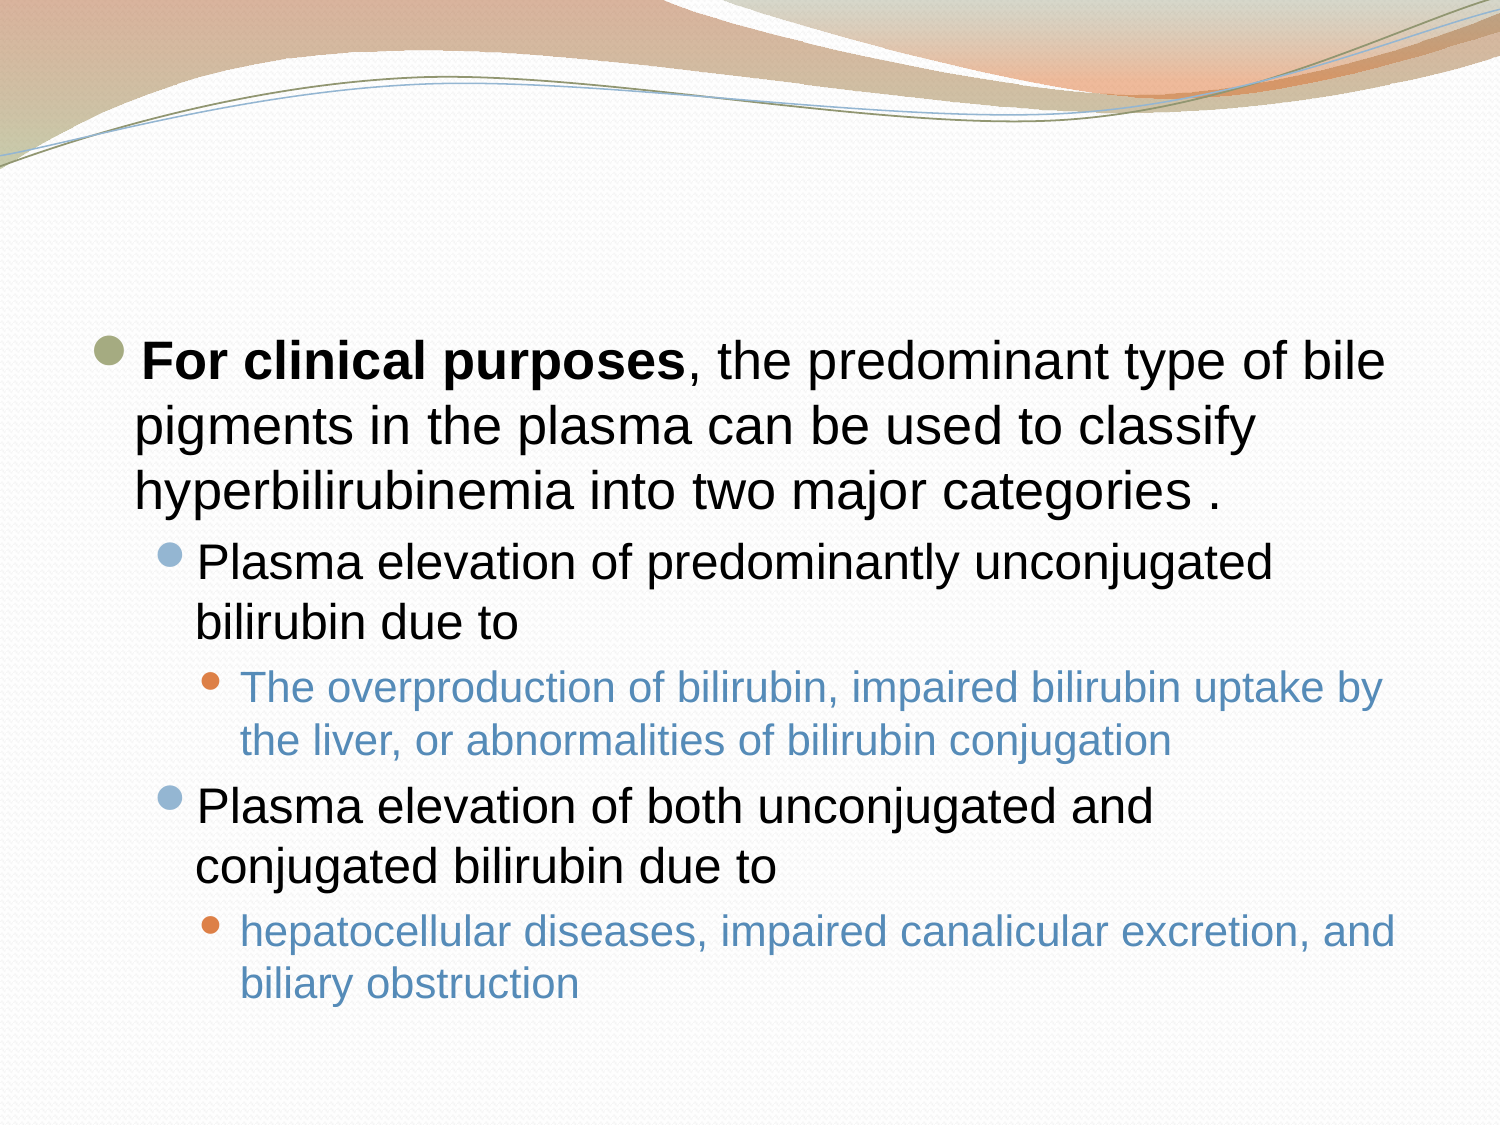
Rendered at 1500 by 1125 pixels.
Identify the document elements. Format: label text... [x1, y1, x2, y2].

list For clinical purposes, the predominant type of bile pigments in the plasma can be used to classify hyperbilirubinemia into two major categories . Plasma elevation of predominantly unconjugated bilirubin due to The overproduction of bilirubin, impaired bilirubin uptake by the liver, or abnormalities of bilirubin conjugation Plasma elevation of both unconjugated and conjugated bilirubin due to hepatocellular diseases, impaired canalicular excretion, and biliary obstruction [75, 317, 1425, 1038]
